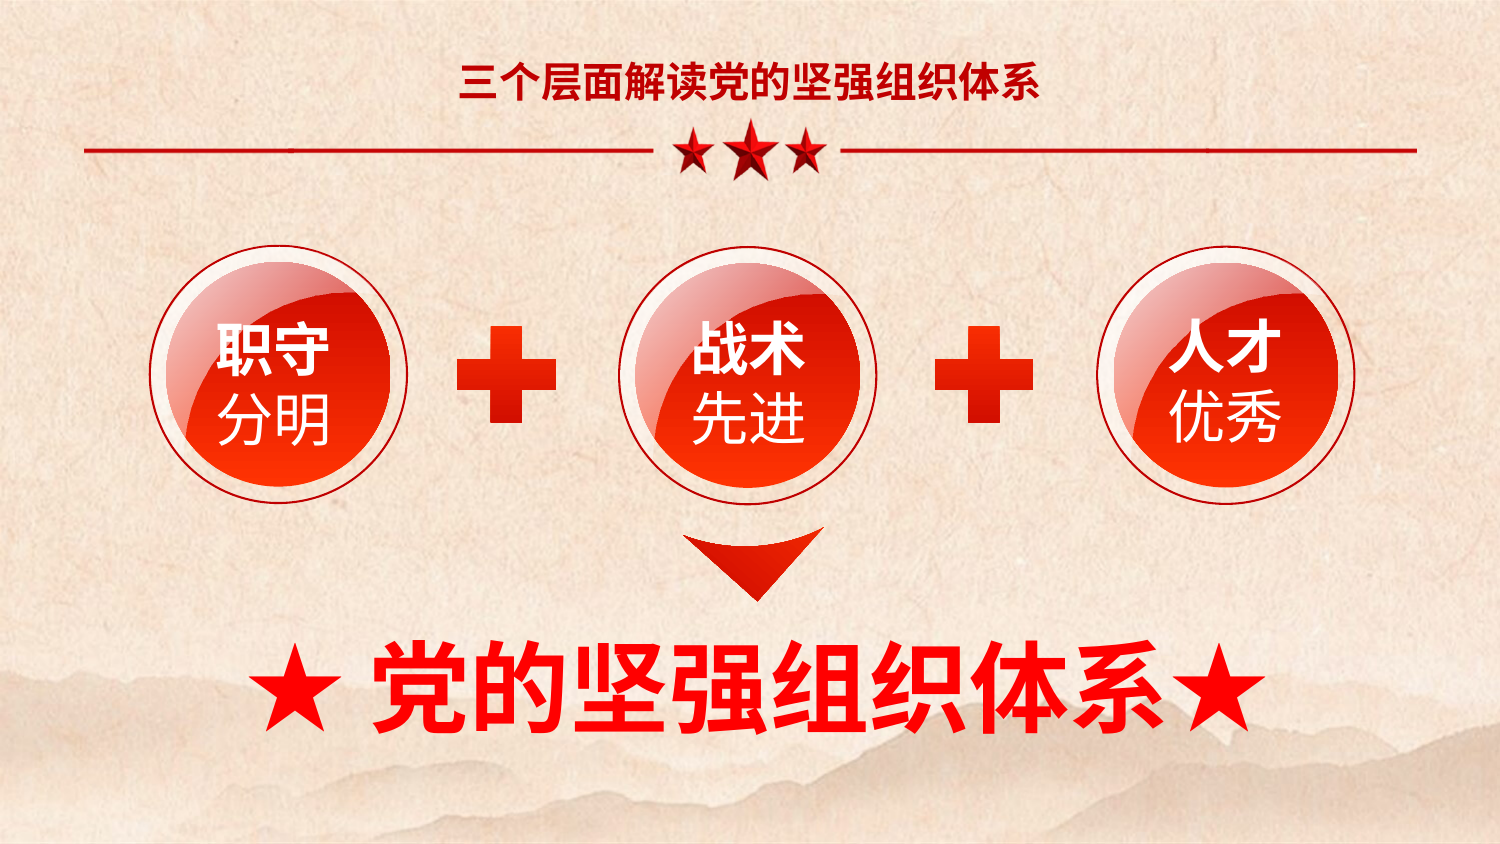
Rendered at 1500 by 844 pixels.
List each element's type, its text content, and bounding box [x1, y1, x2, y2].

picture [0, 0, 1500, 844]
text_box [456, 325, 557, 423]
text_box [934, 325, 1034, 423]
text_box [149, 245, 407, 504]
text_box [1097, 246, 1355, 504]
text_box 三个层面解读党的坚强组织体系 [157, 48, 1342, 114]
text_box [683, 527, 824, 602]
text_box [619, 246, 877, 505]
text_box ★党的坚强组织体系★ [211, 618, 1304, 754]
